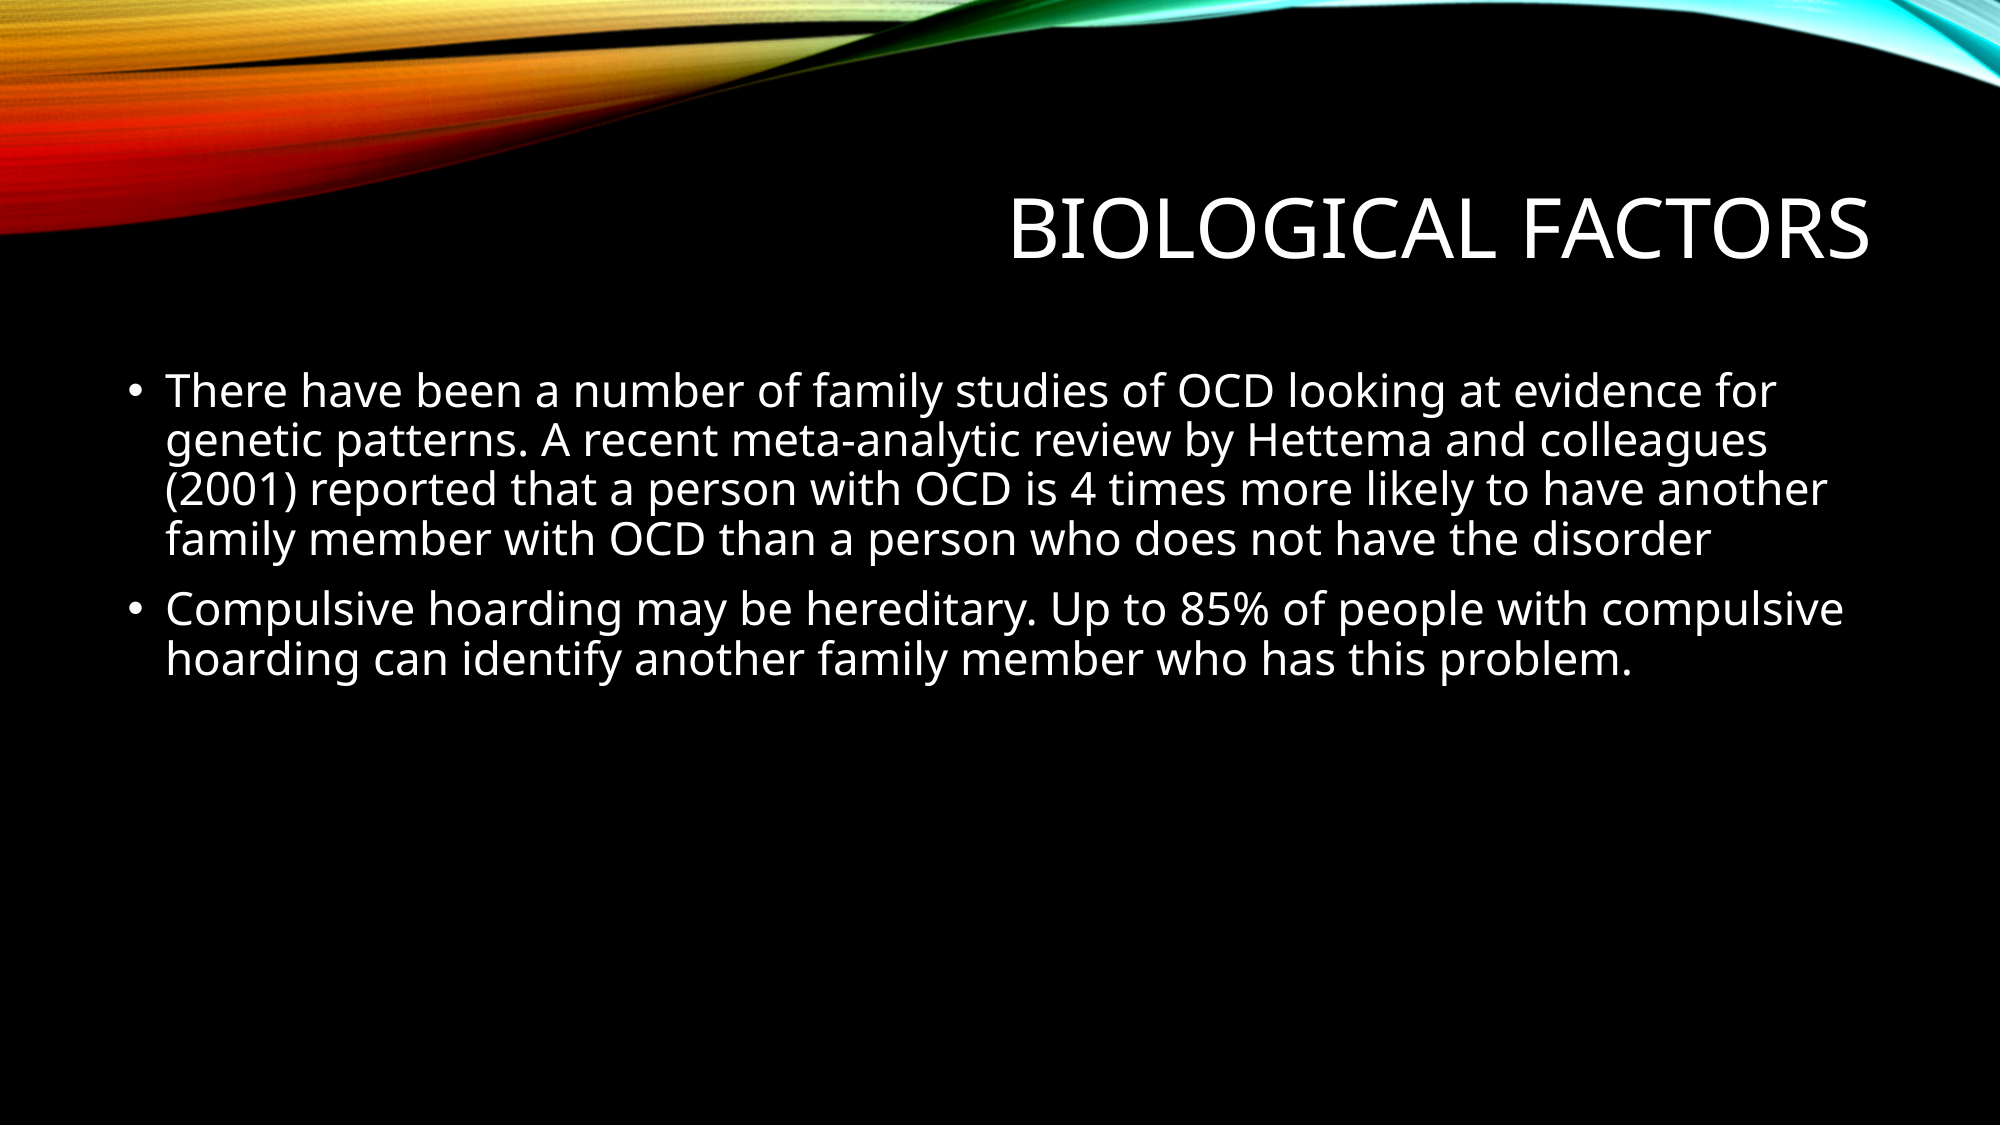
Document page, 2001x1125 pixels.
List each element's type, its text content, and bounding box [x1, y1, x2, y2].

title Biological factors [474, 125, 1888, 338]
picture [0, 0, 2000, 237]
list There have been a number of family studies of OCD looking at evidence for genetic patterns. A recent meta-analytic review by Hettema and colleagues (2001) reported that a person with OCD is 4 times more likely to have another family member with OCD than a person who does not have the disorder Compulsive hoarding may be hereditary. Up to 85% of people with compulsive hoarding can identify another family member who has this problem. [112, 360, 1888, 1021]
